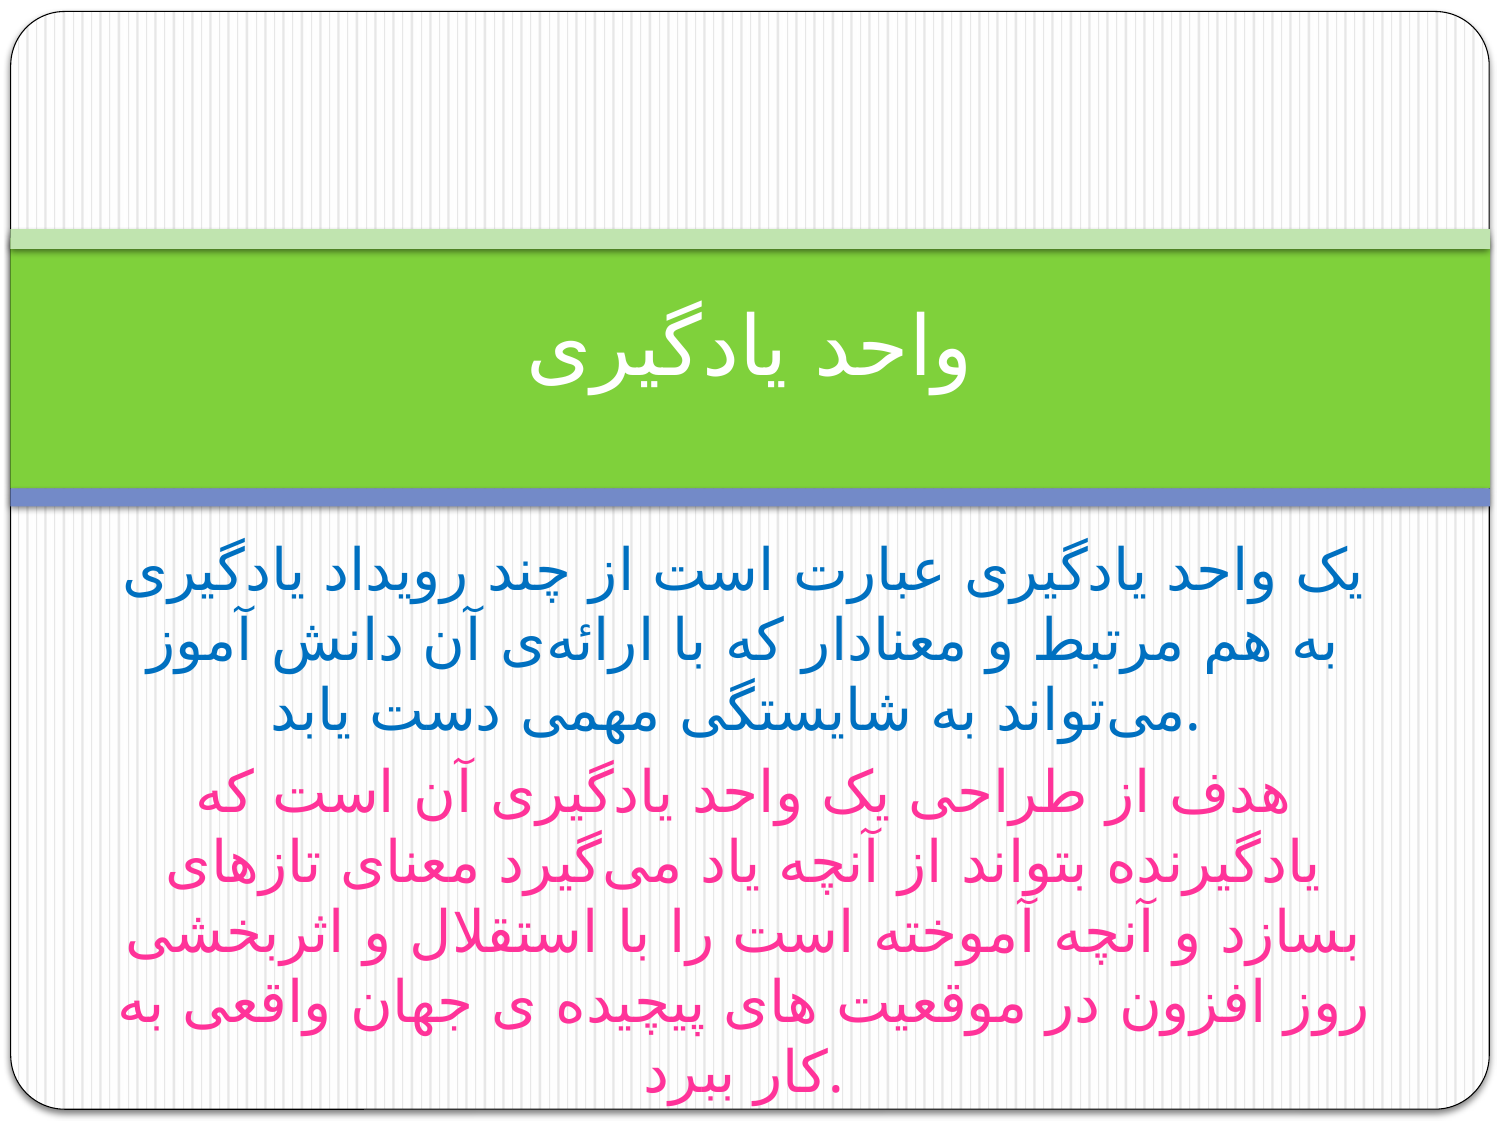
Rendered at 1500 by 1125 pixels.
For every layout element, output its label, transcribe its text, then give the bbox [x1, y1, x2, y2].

subtitle یک واحد یادگیری عبارت است از چند رویداد یادگیری به هم مرتبط و معنادار که با ارائه‌ی آن دانش آموز می‌تواند به شایستگی مهمی دست یابد. هدف از طراحی یک واحد یادگیری آن است که یادگیرنده بتواند از آنچه یاد می‌گیرد معنای تازه‏ای بسازد و آنچه آموخته است را با استقلال و اثربخشی روز افزون در موقعیت های پیچیده ی جهان واقعی به کار ببرد. [75, 525, 1413, 1088]
title واحد یادگیری [75, 224, 1425, 467]
